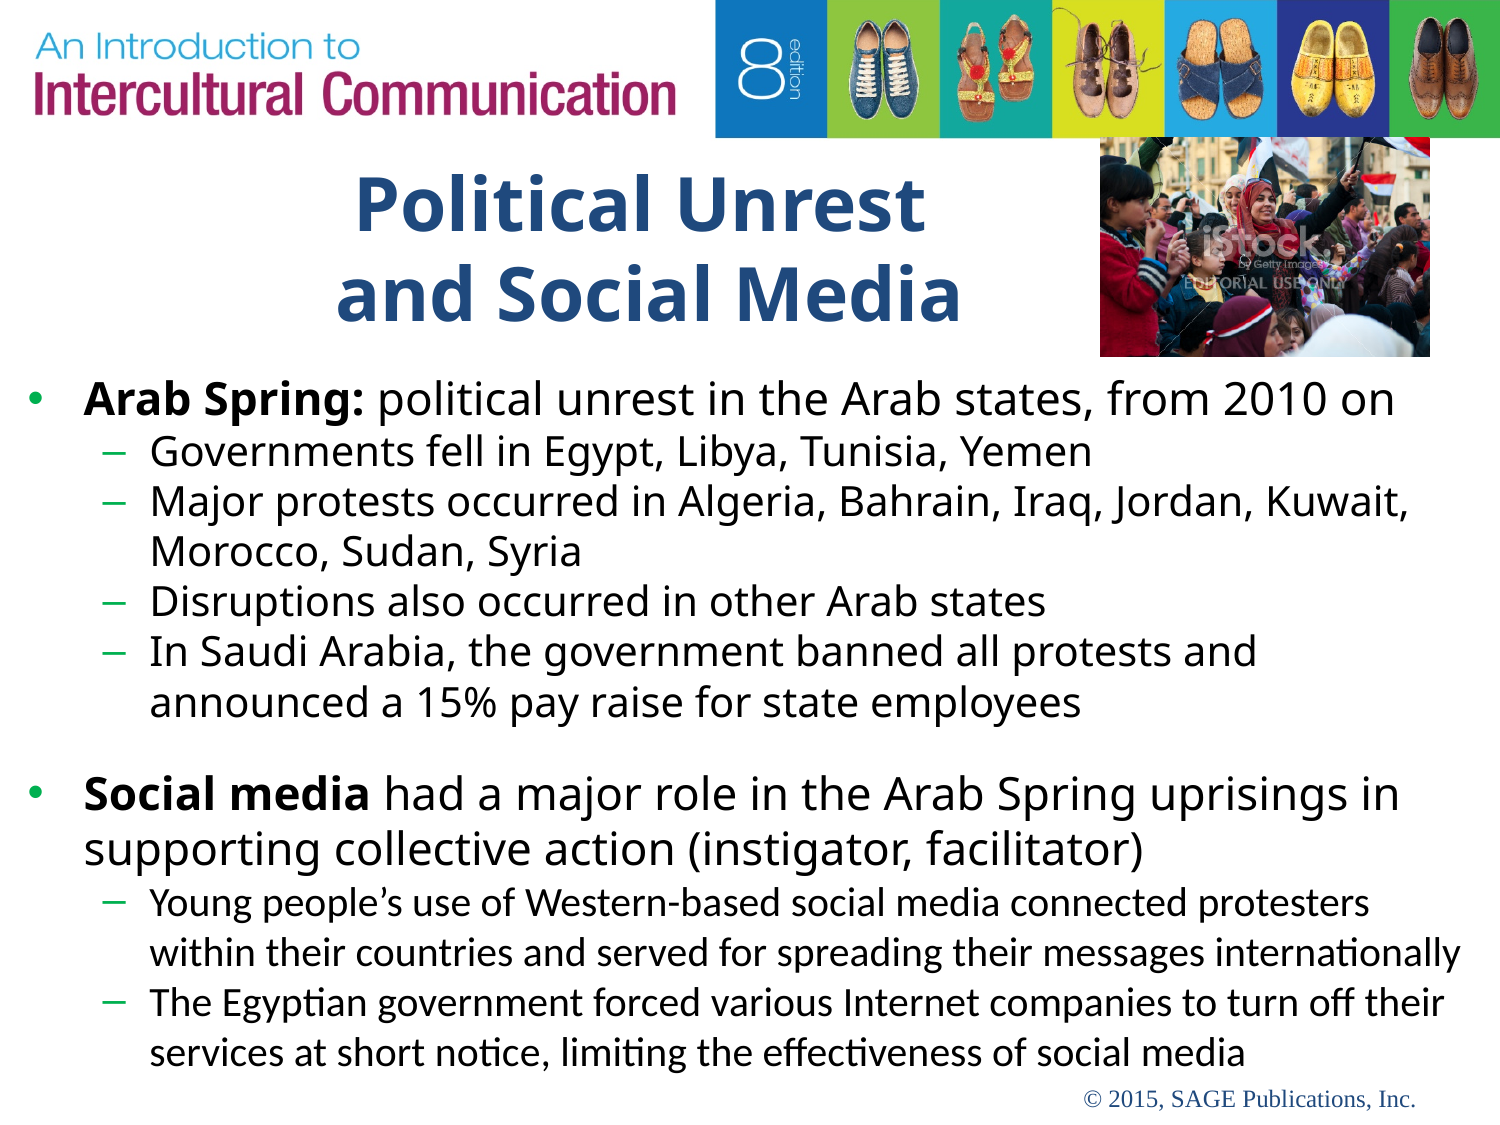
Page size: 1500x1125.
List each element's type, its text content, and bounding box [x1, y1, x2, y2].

text_box © 2015, SAGE Publications, Inc. [1012, 1067, 1488, 1125]
list Arab Spring: political unrest in the Arab states, from 2010 on Governments fell in Egypt, Libya, Tunisia, Yemen Major protests occurred in Algeria, Bahrain, Iraq, Jordan, Kuwait, Morocco, Sudan, Syria Disruptions also occurred in other Arab states In Saudi Arabia, the government banned all protests and announced a 15% pay raise for state employees Social media had a major role in the Arab Spring uprisings in supporting collective action (instigator, facilitator) Young people’s use of Western-based social media connected protesters within their countries and served for spreading their messages internationally The Egyptian government forced various Internet companies to turn off their services at short notice, limiting the effectiveness of social media [12, 362, 1488, 1125]
picture [0, 0, 1500, 1125]
title Political Unrest and Social Media [0, 167, 1094, 325]
